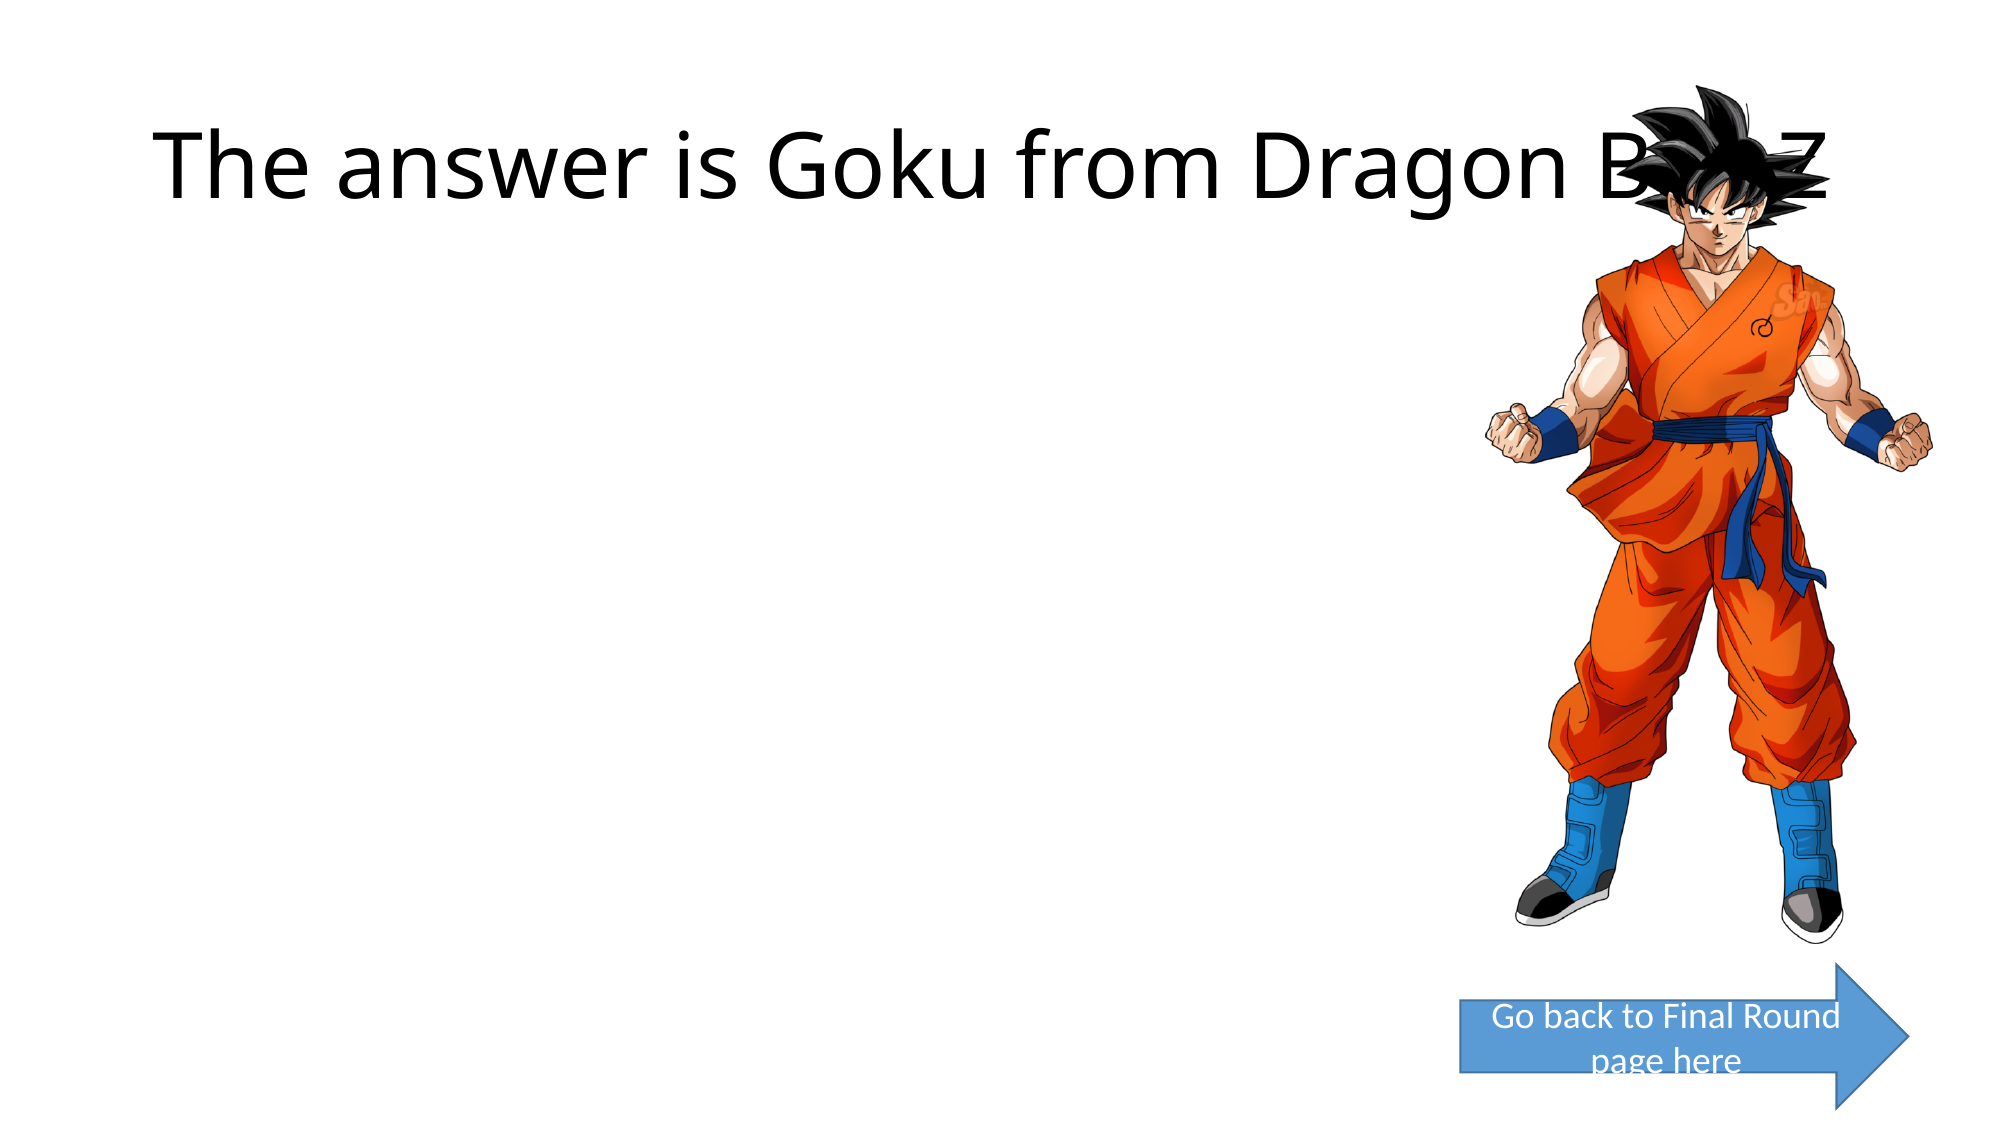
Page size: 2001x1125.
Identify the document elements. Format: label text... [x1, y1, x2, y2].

text_box Go back to Final Round page here [1459, 962, 1910, 1111]
picture [1485, 85, 1933, 944]
title The answer is Goku from Dragon Ball Z [137, 59, 1863, 278]
